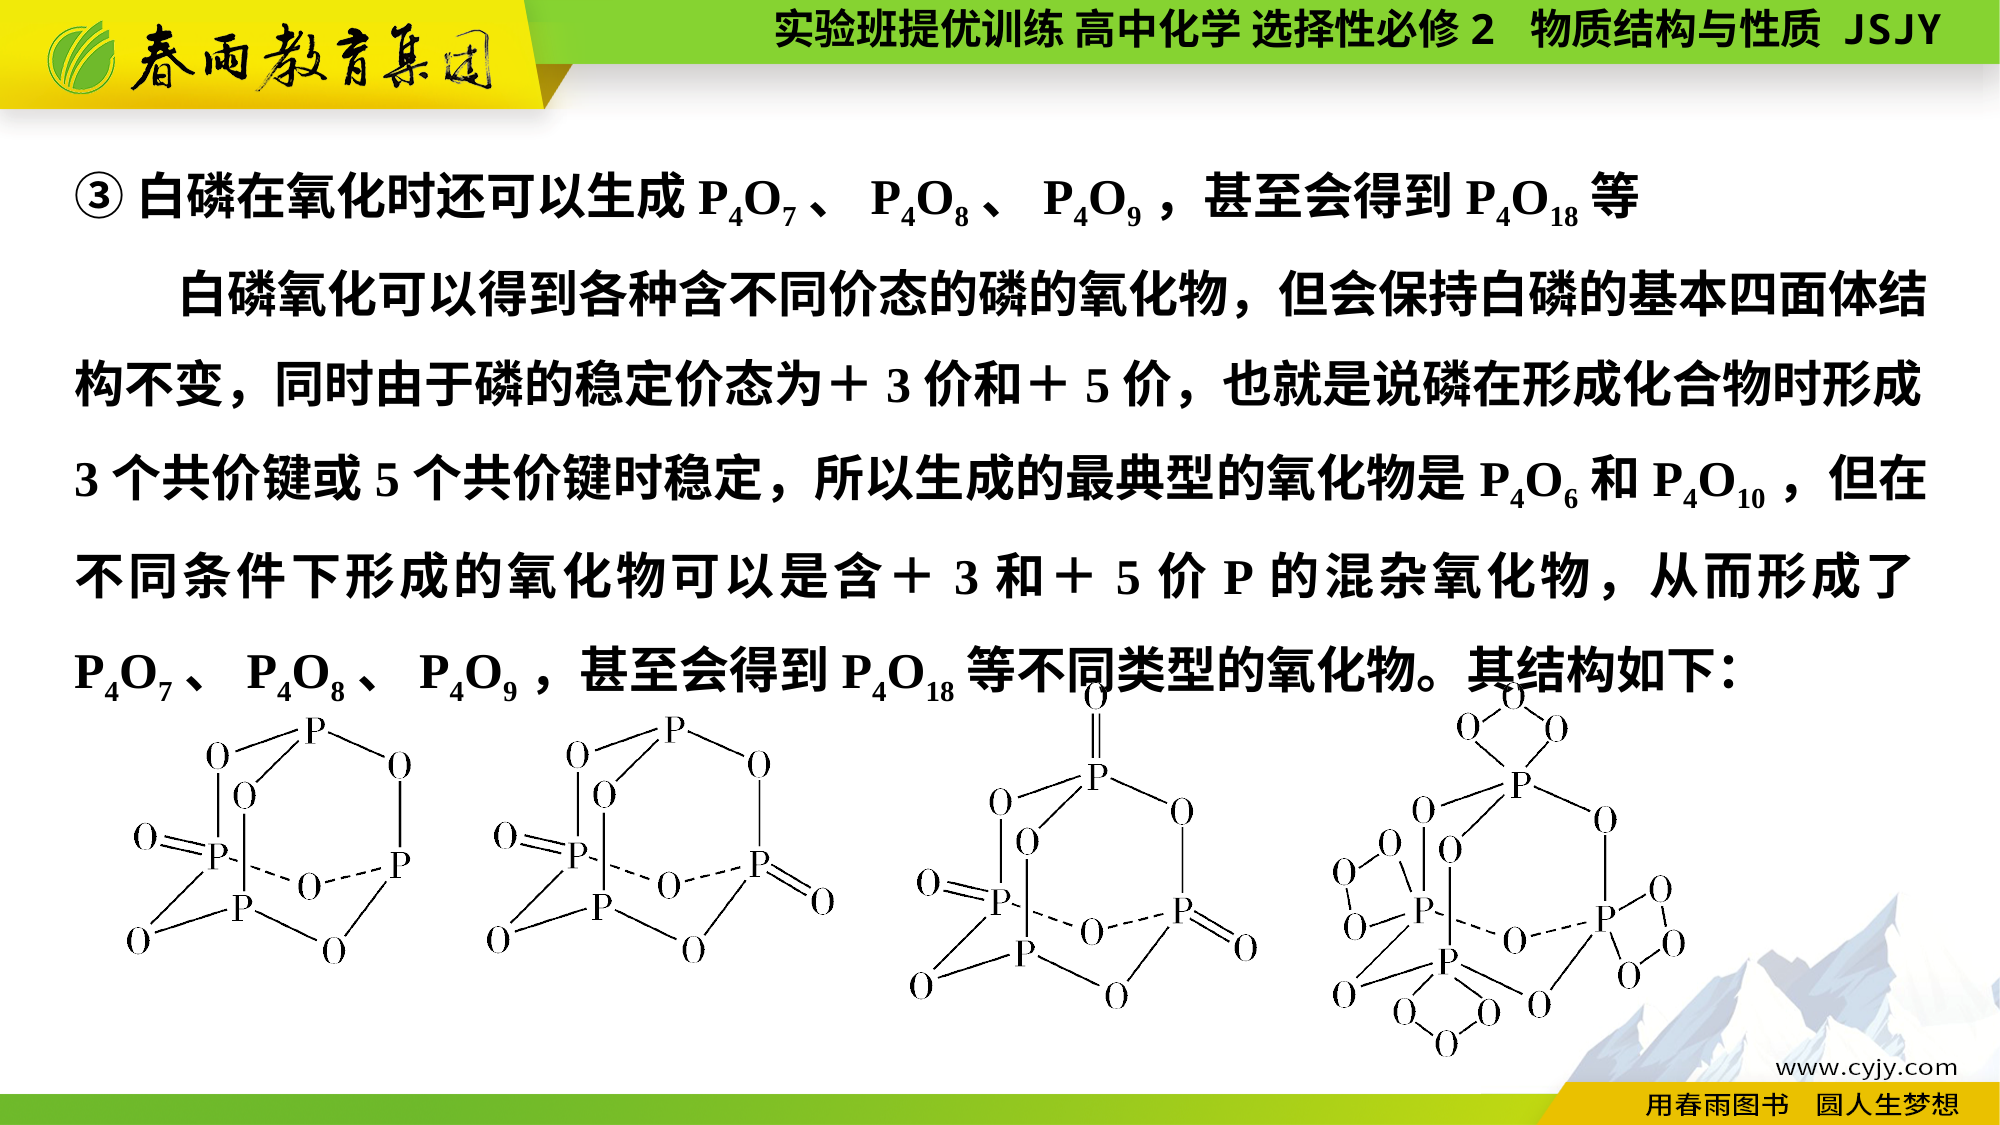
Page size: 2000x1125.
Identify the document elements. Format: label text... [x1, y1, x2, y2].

picture [0, 0, 2000, 1125]
list ③白磷在氧化时还可以生成P4O7、P4O8、P4O9，甚至会得到P4O18等 白磷氧化可以得到各种含不同价态的磷的氧化物，但会保持白磷的基本四面体结构不变，同时由于磷的稳定价态为＋3价和＋5价，也就是说磷在形成化合物时形成3个共价键或5个共价键时稳定，所以生成的最典型的氧化物是P4O6和P4O10，但在不同条件下形成的氧化物可以是含＋3和＋5价P的混杂氧化物，从而形成了P4O7、P4O8、P4O9，甚至会得到P4O18等不同类型的氧化物。其结构如下： [59, 122, 1944, 683]
